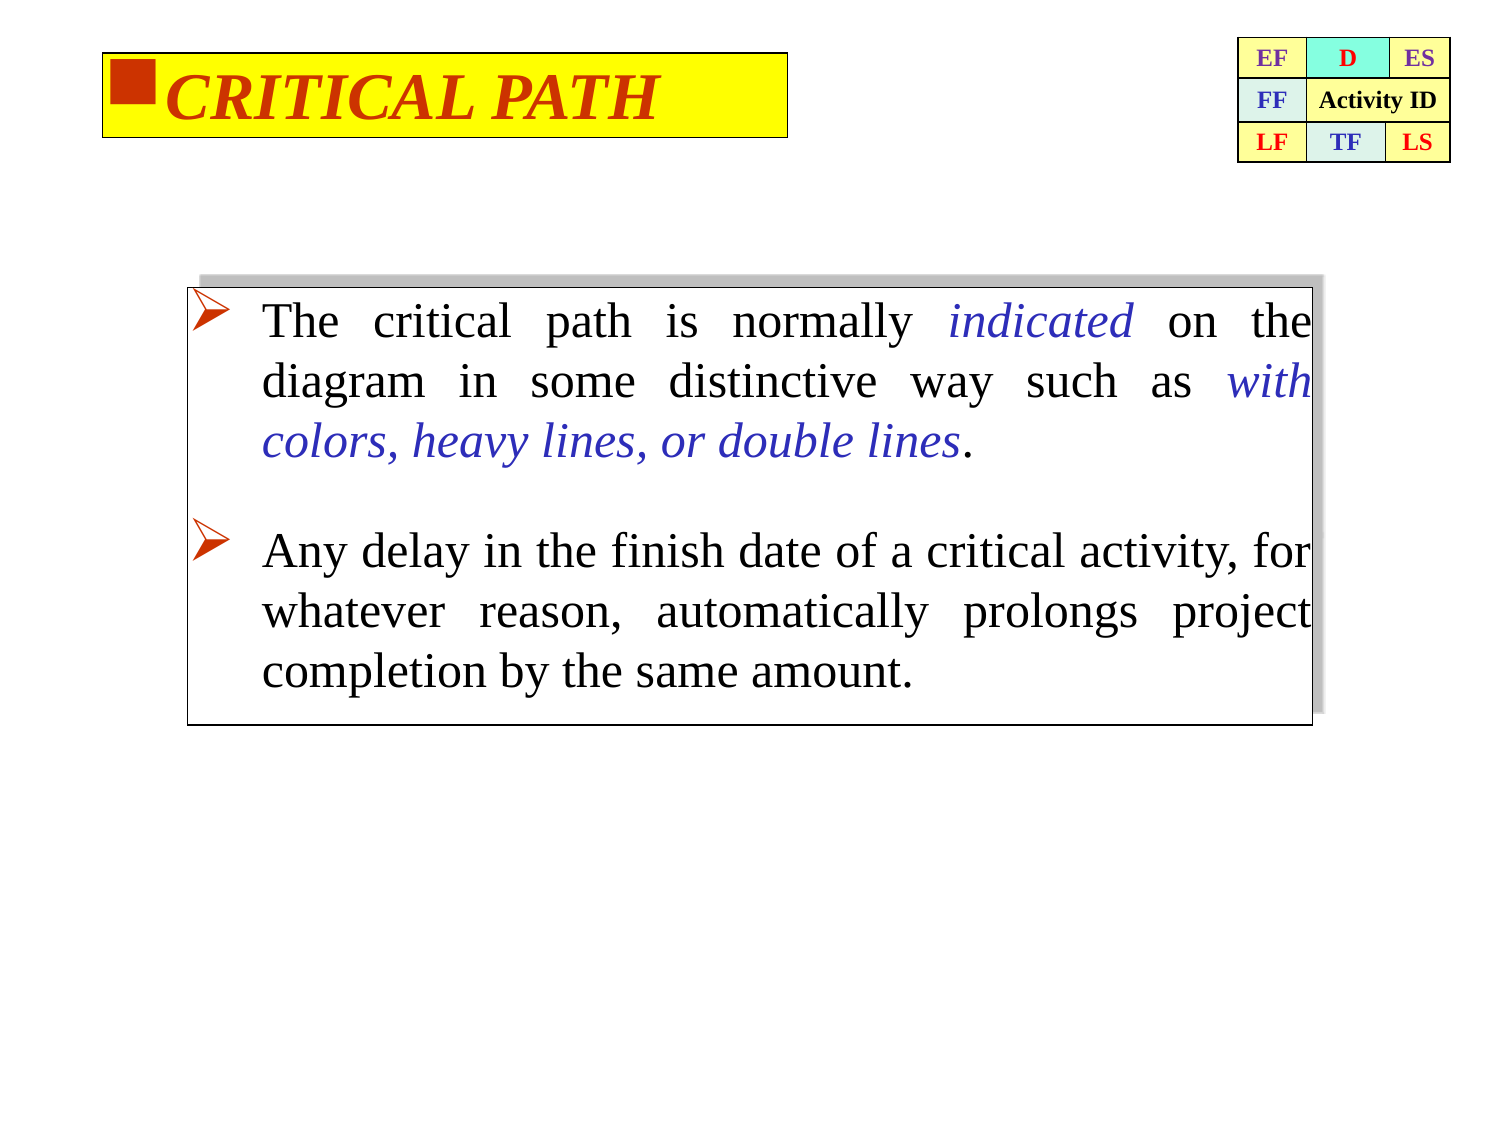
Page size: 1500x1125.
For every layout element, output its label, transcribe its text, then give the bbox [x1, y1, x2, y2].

table_cell FF [1239, 79, 1306, 121]
table_cell LS [1386, 123, 1449, 161]
table_cell Activity ID [1307, 79, 1449, 121]
list The critical path is normally indicated on the diagram in some distinctive way such as with colors, heavy lines, or double lines. Any delay in the finish date of a critical activity, for whatever reason, automatically prolongs project completion by the same amount. [187, 287, 1313, 726]
table_header ES [1390, 38, 1449, 77]
table_header EF [1239, 38, 1306, 77]
table_cell LF [1239, 123, 1306, 161]
text_box CRITICAL PATH [102, 52, 788, 138]
table_cell TF [1307, 123, 1385, 161]
table_header D [1307, 38, 1389, 77]
